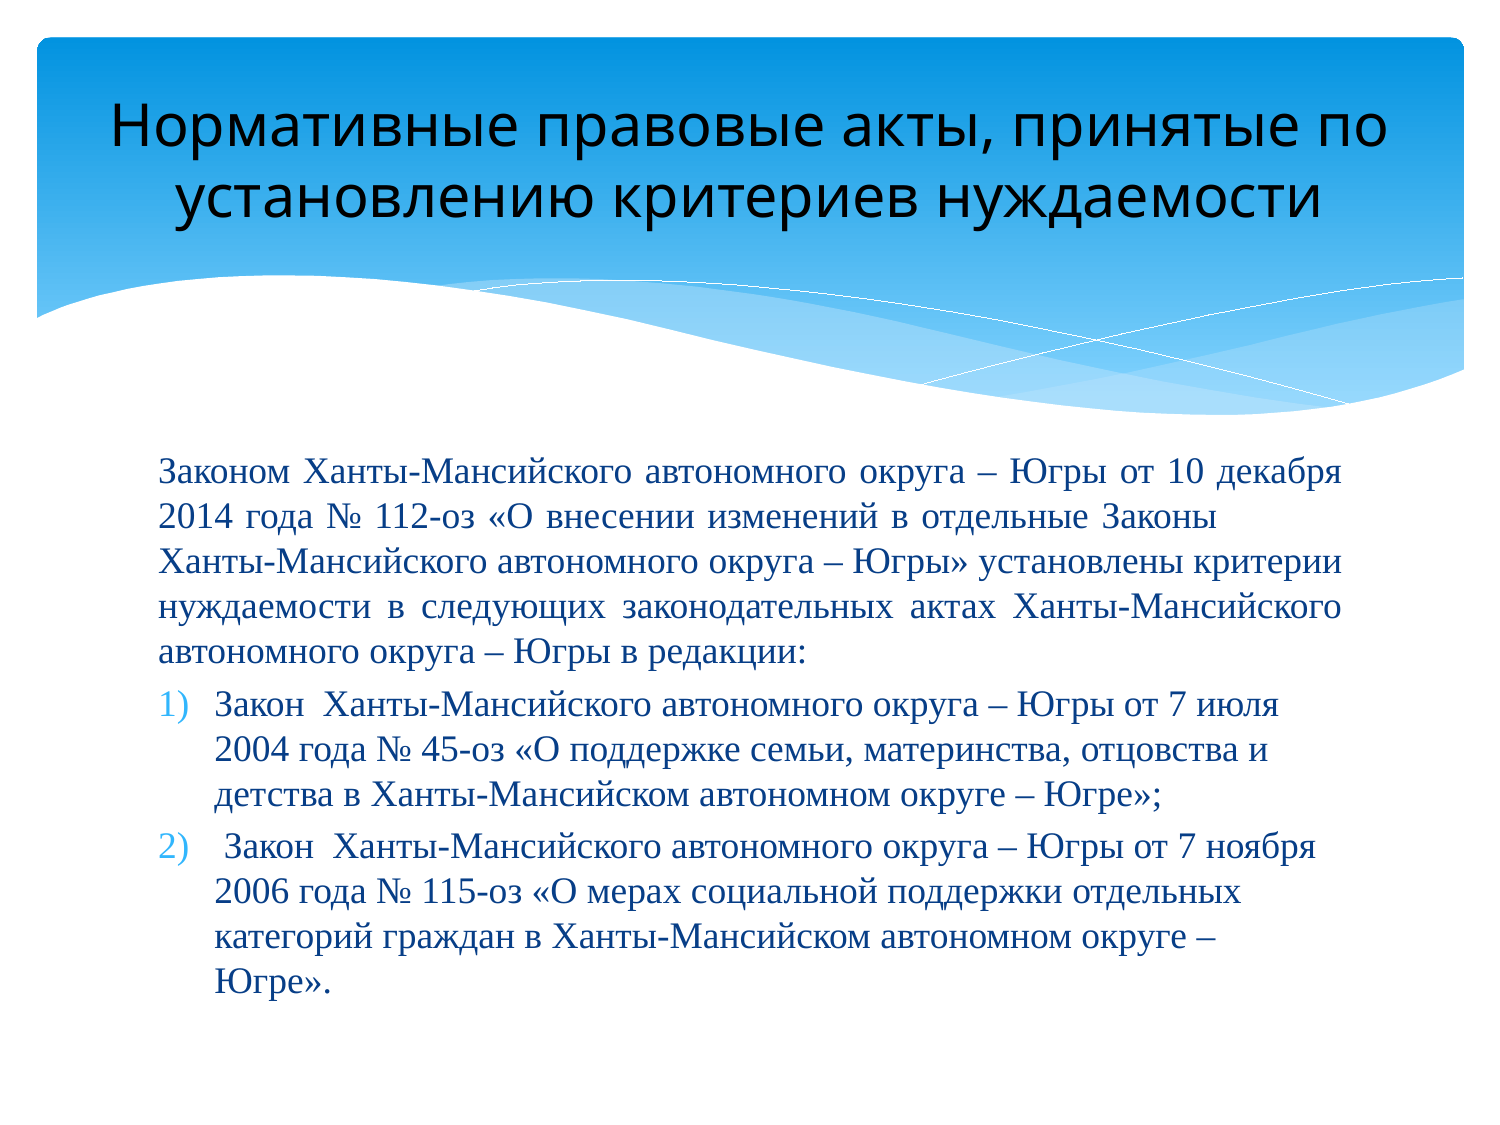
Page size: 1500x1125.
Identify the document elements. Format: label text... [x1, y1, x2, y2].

list Законом Ханты-Мансийского автономного округа – Югры от 10 декабря 2014 года № 112-оз «О внесении изменений в отдельные Законы Ханты-Мансийского автономного округа – Югры» установлены критерии нуждаемости в следующих законодательных актах Ханты-Мансийского автономного округа – Югры в редакции: Закон Ханты-Мансийского автономного округа – Югры от 7 июля 2004 года № 45-оз «О поддержке семьи, материнства, отцовства и детства в Ханты-Мансийском автономном округе – Югре»; Закон Ханты-Мансийского автономного округа – Югры от 7 ноября 2006 года № 115-оз «О мерах социальной поддержки отдельных категорий граждан в Ханты-Мансийском автономном округе – Югре». [143, 438, 1359, 1005]
title Нормативные правовые акты, принятые по установлению критериев нуждаемости [75, 55, 1425, 261]
